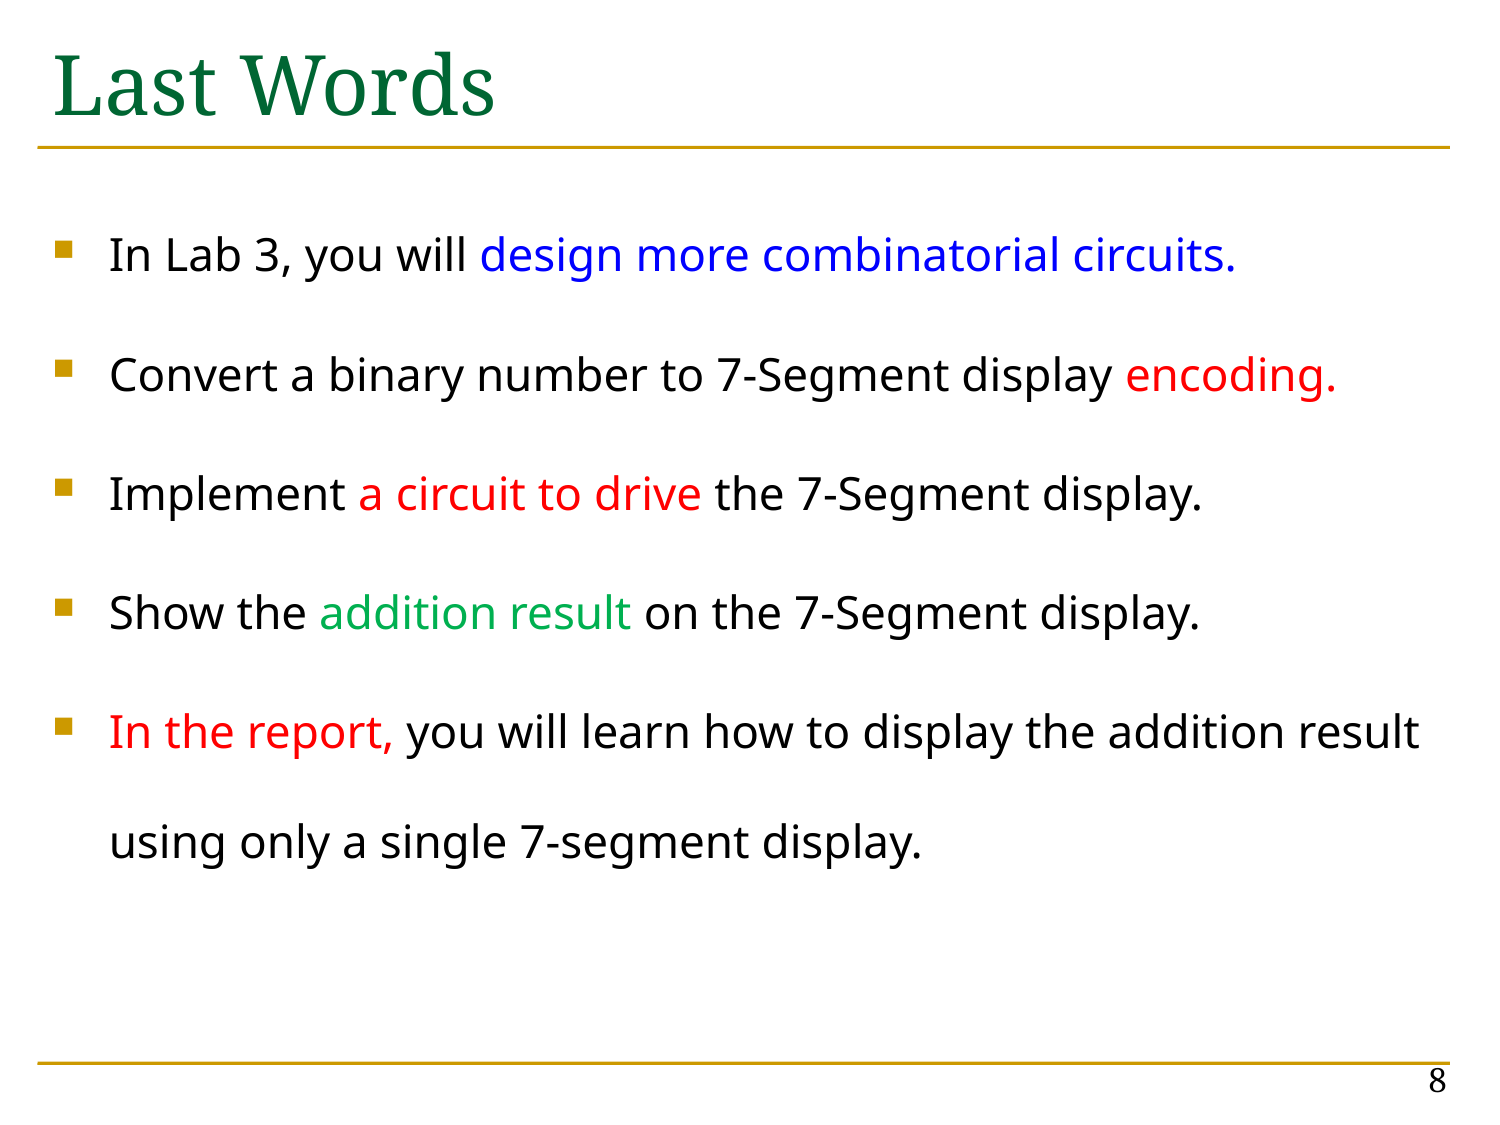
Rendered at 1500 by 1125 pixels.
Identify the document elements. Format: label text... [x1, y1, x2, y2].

slide_number 8 [1111, 1036, 1462, 1112]
title Last Words [37, 24, 1450, 163]
list In Lab 3, you will design more combinatorial circuits. Convert a binary number to 7-Segment display encoding. Implement a circuit to drive the 7-Segment display. Show the addition result on the 7-Segment display. In the report, you will learn how to display the addition result using only a single 7-segment display. [37, 163, 1450, 1016]
